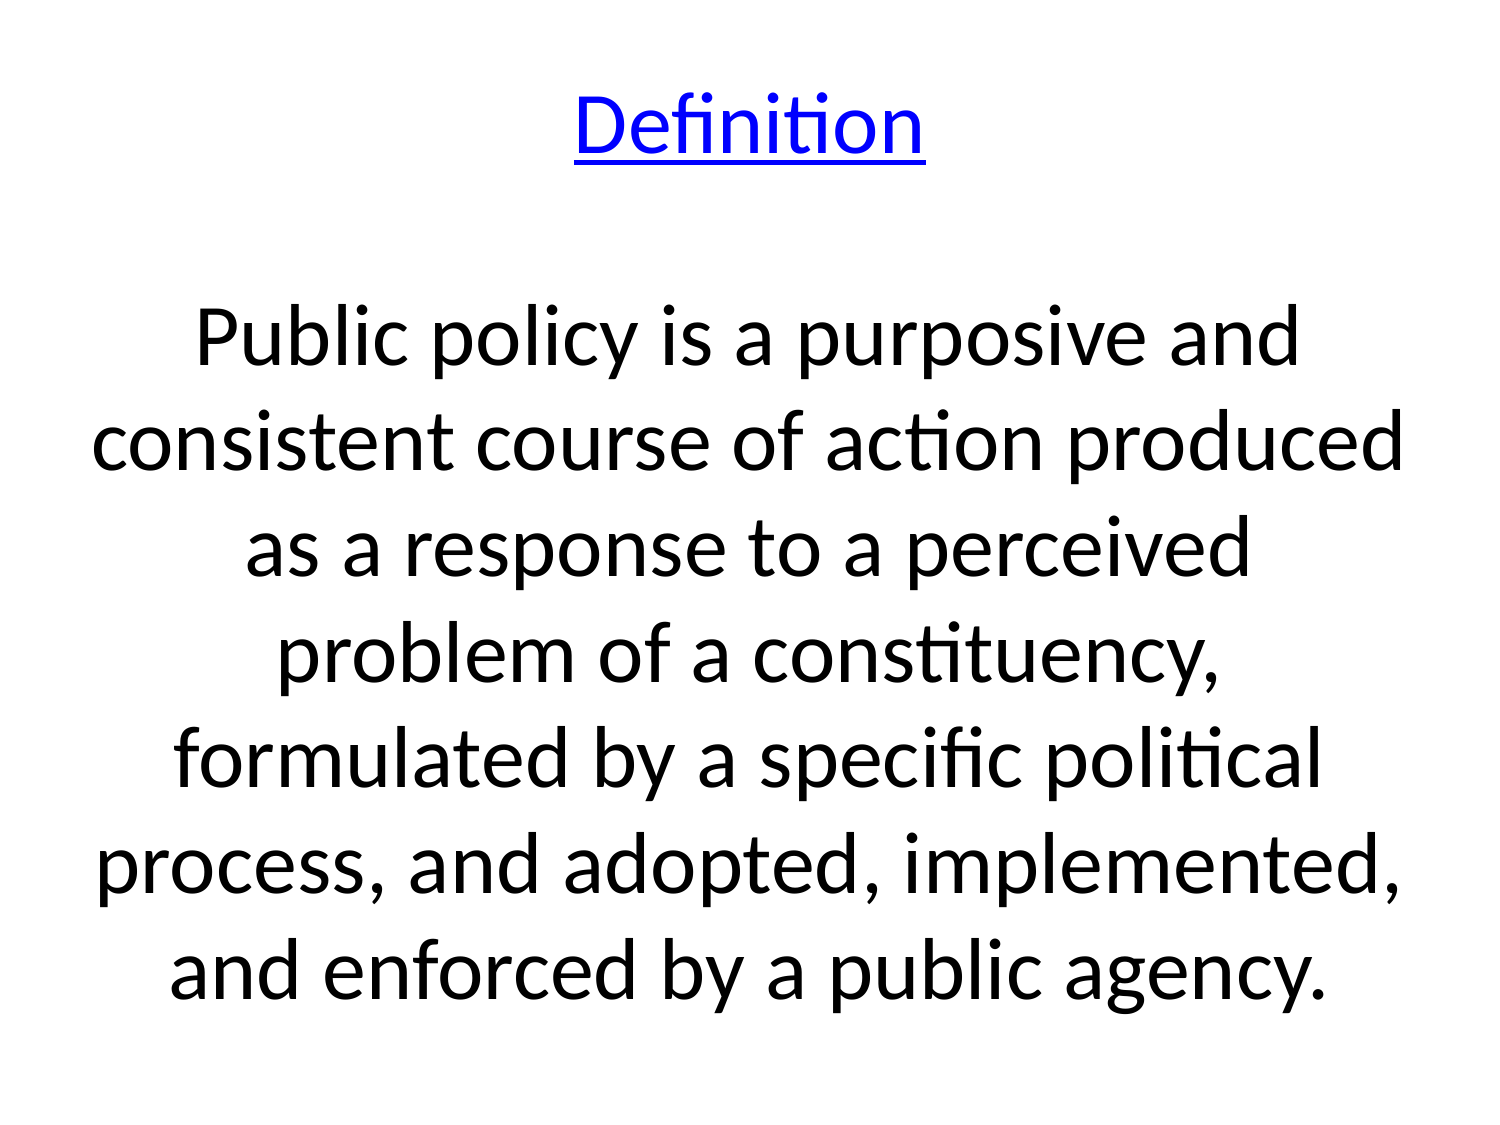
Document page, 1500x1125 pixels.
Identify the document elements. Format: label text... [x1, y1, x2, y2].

title Definition Public policy is a purposive and consistent course of action produced as a response to a perceived problem of a constituency, formulated by a specific political process, and adopted, implemented, and enforced by a public agency. [75, 45, 1425, 1038]
